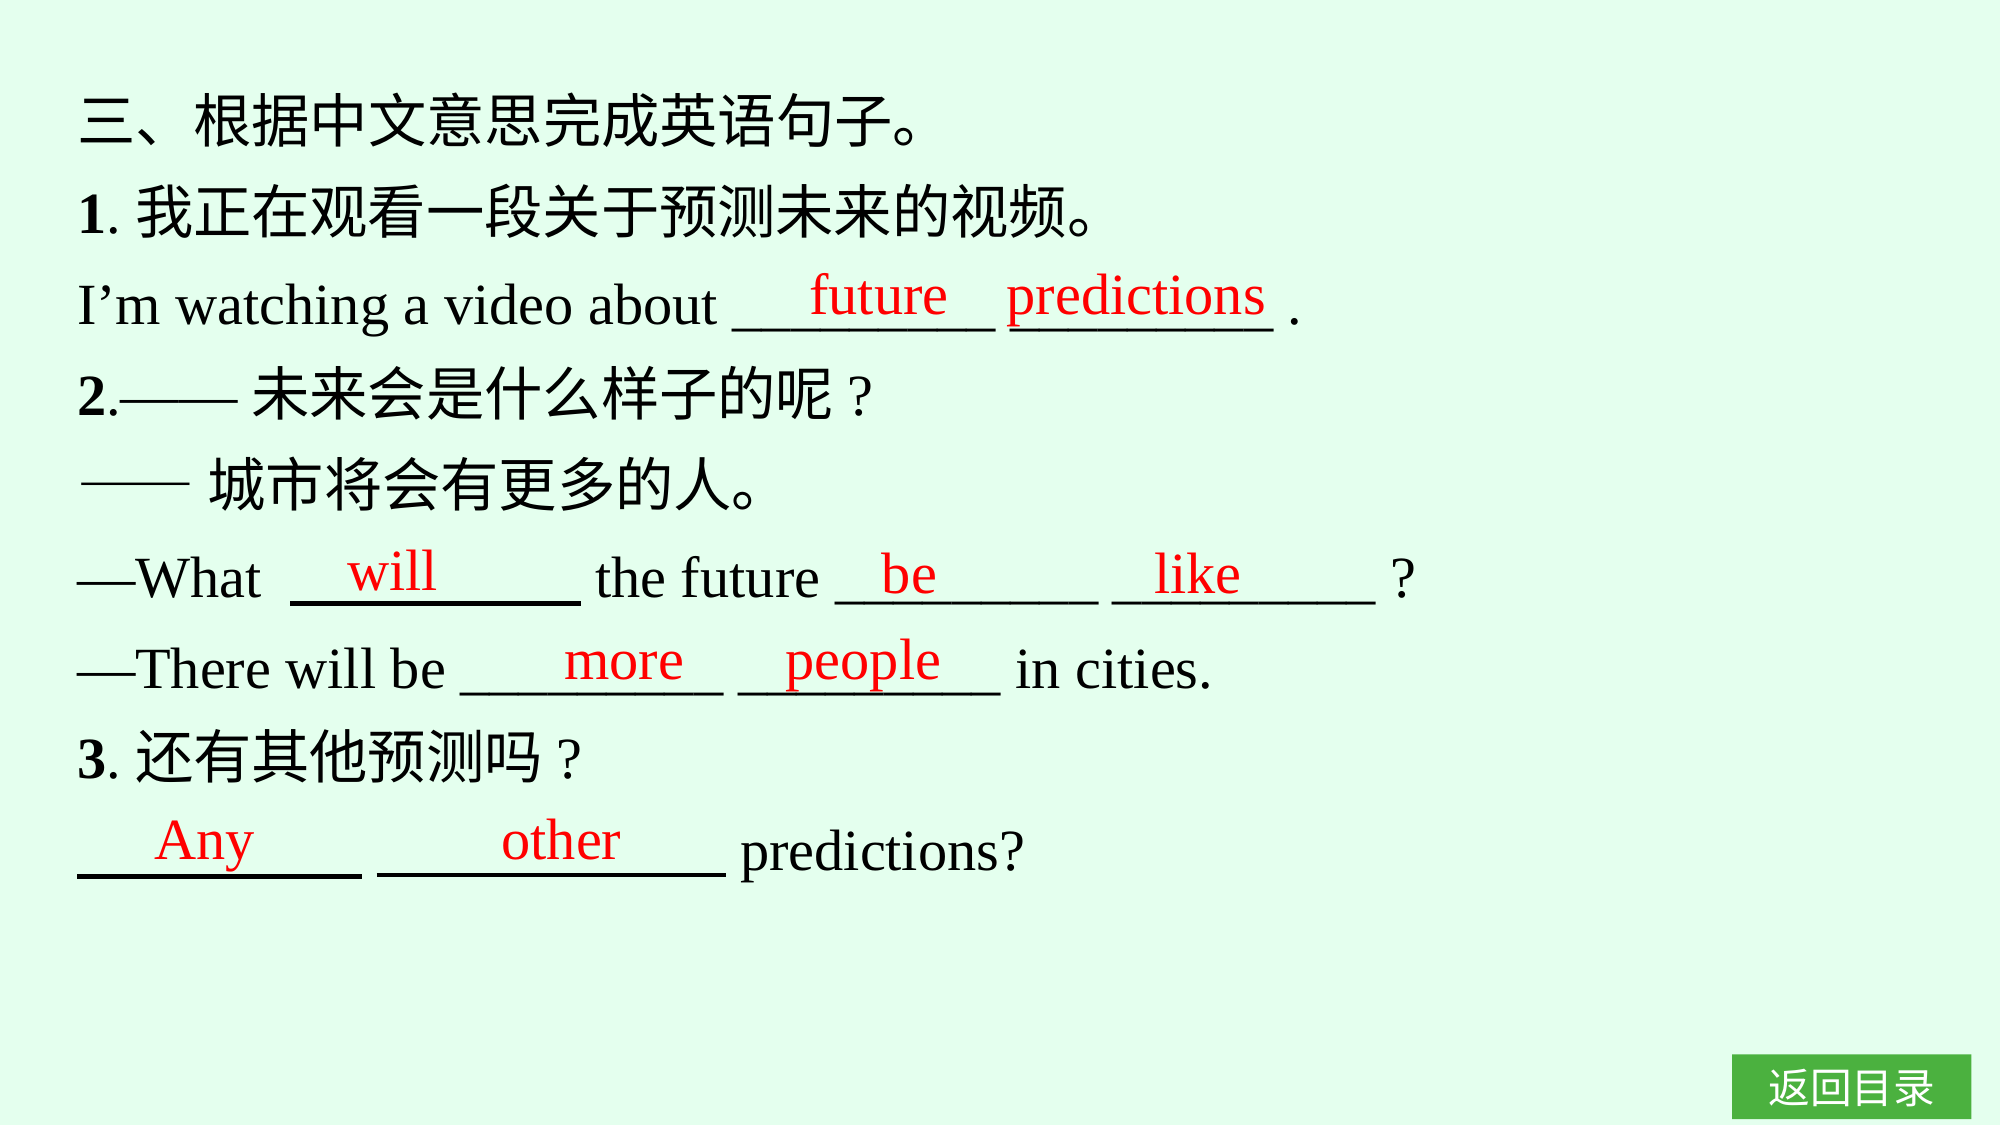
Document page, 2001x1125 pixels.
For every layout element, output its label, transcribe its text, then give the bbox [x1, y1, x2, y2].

text_box be like [867, 513, 1257, 613]
text_box future predictions [794, 234, 1282, 334]
text_box 三、根据中文意思完成英语句子。 1.我正在观看一段关于预测未来的视频。 I’m watching a video about _________ _________ . 2.——未来会是什么样子的呢? ——城市将会有更多的人。 —What the future _________ _________ ? —There will be _________ _________ in cities. 3.还有其他预测吗? predictions? [62, 55, 1938, 889]
text_box more people [549, 600, 957, 699]
text_box will [332, 510, 454, 610]
text_box Any other [139, 779, 637, 879]
